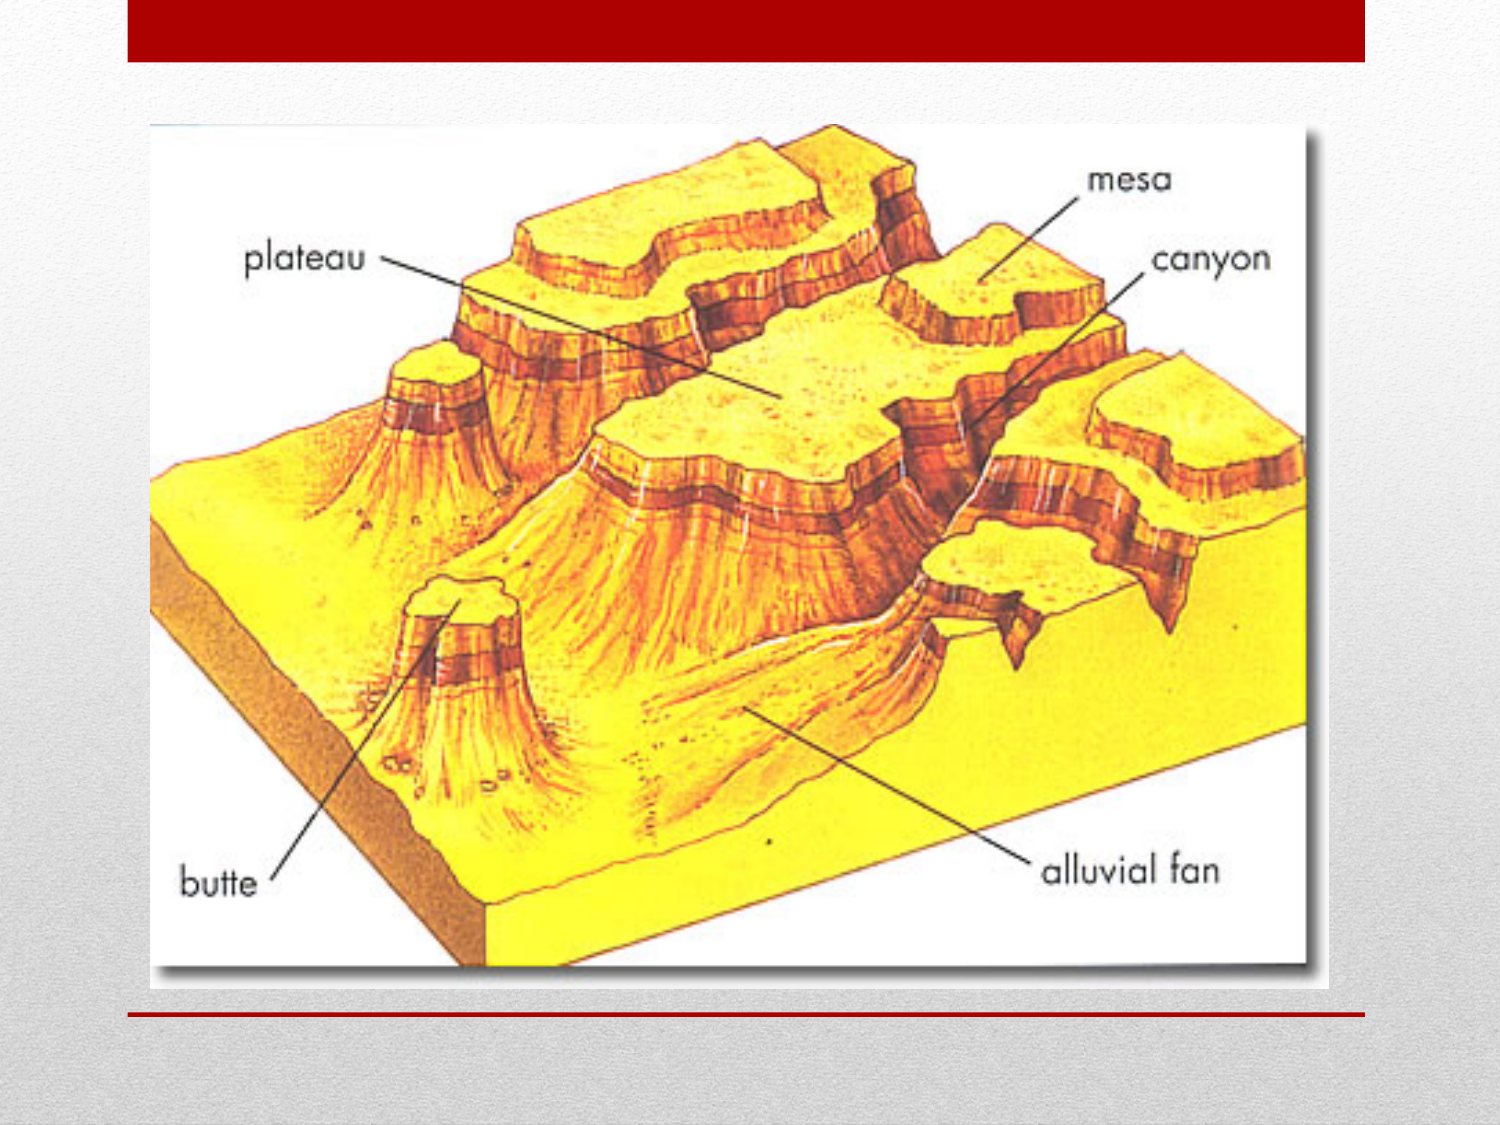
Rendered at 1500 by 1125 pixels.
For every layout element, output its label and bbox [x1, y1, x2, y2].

picture [149, 124, 1330, 990]
